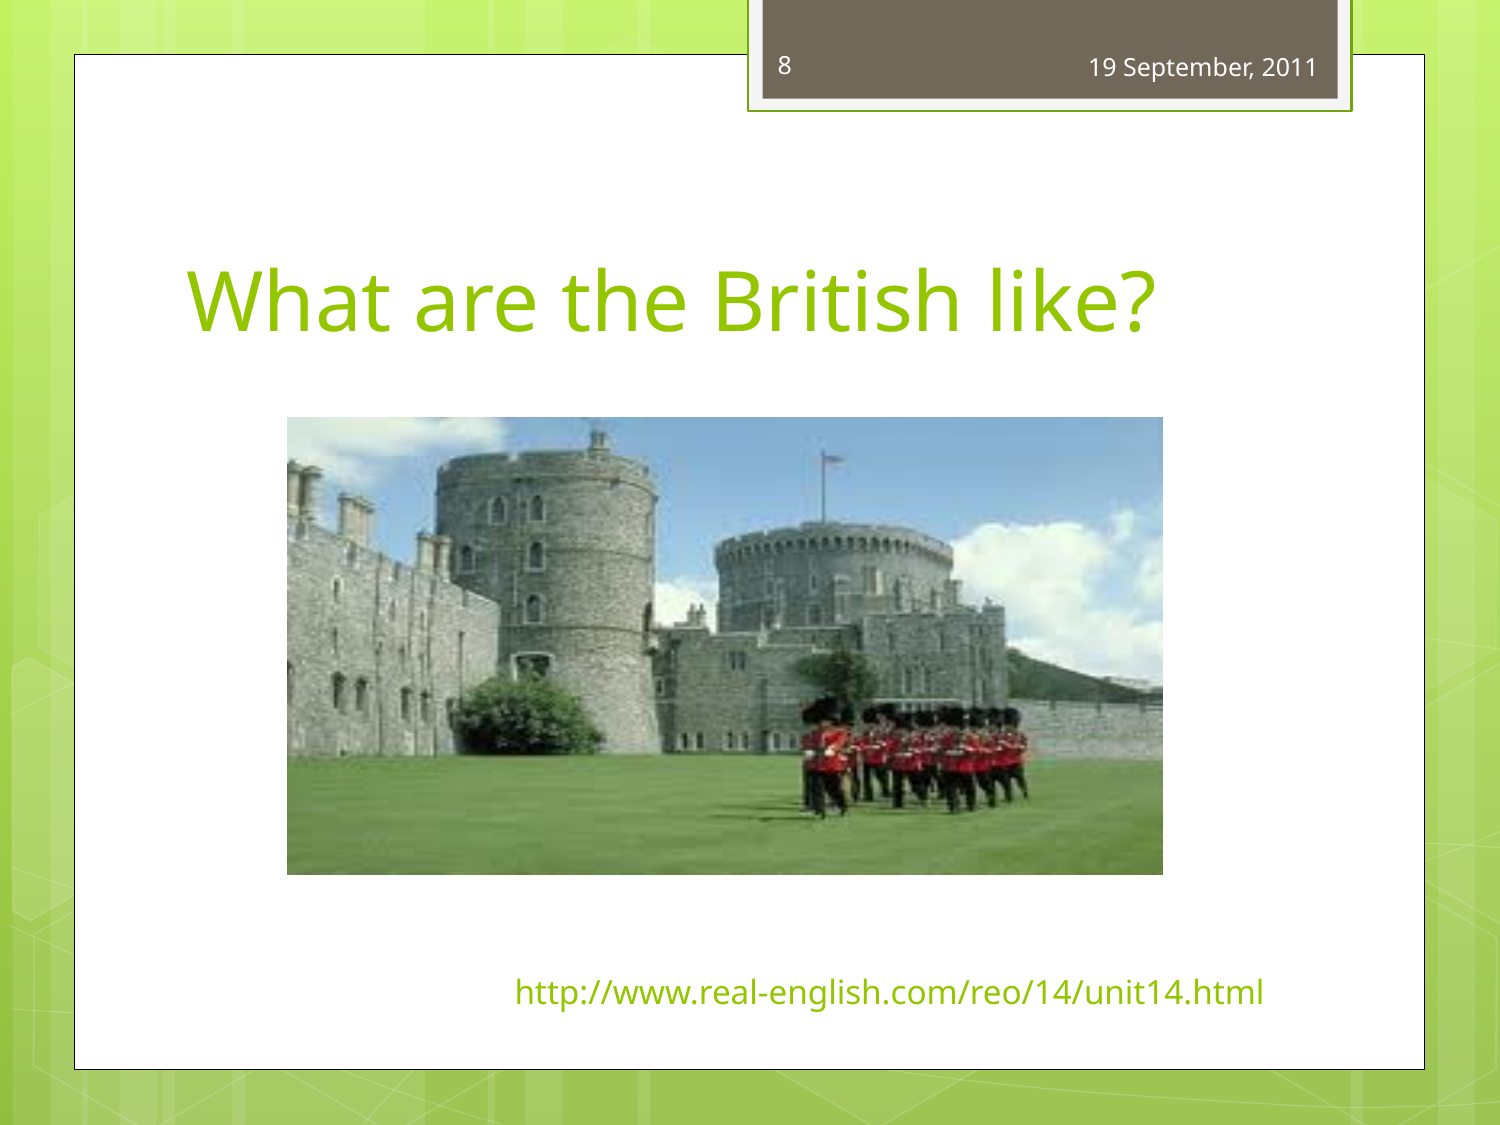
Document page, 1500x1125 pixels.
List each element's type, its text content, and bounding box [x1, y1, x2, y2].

slide_number 8 [762, 36, 982, 97]
picture [287, 417, 1163, 876]
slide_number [983, 36, 1334, 97]
title What are the British like? [171, 168, 1324, 357]
footer http://www.real-english.com/reo/14/unit14.html [169, 962, 1281, 1020]
